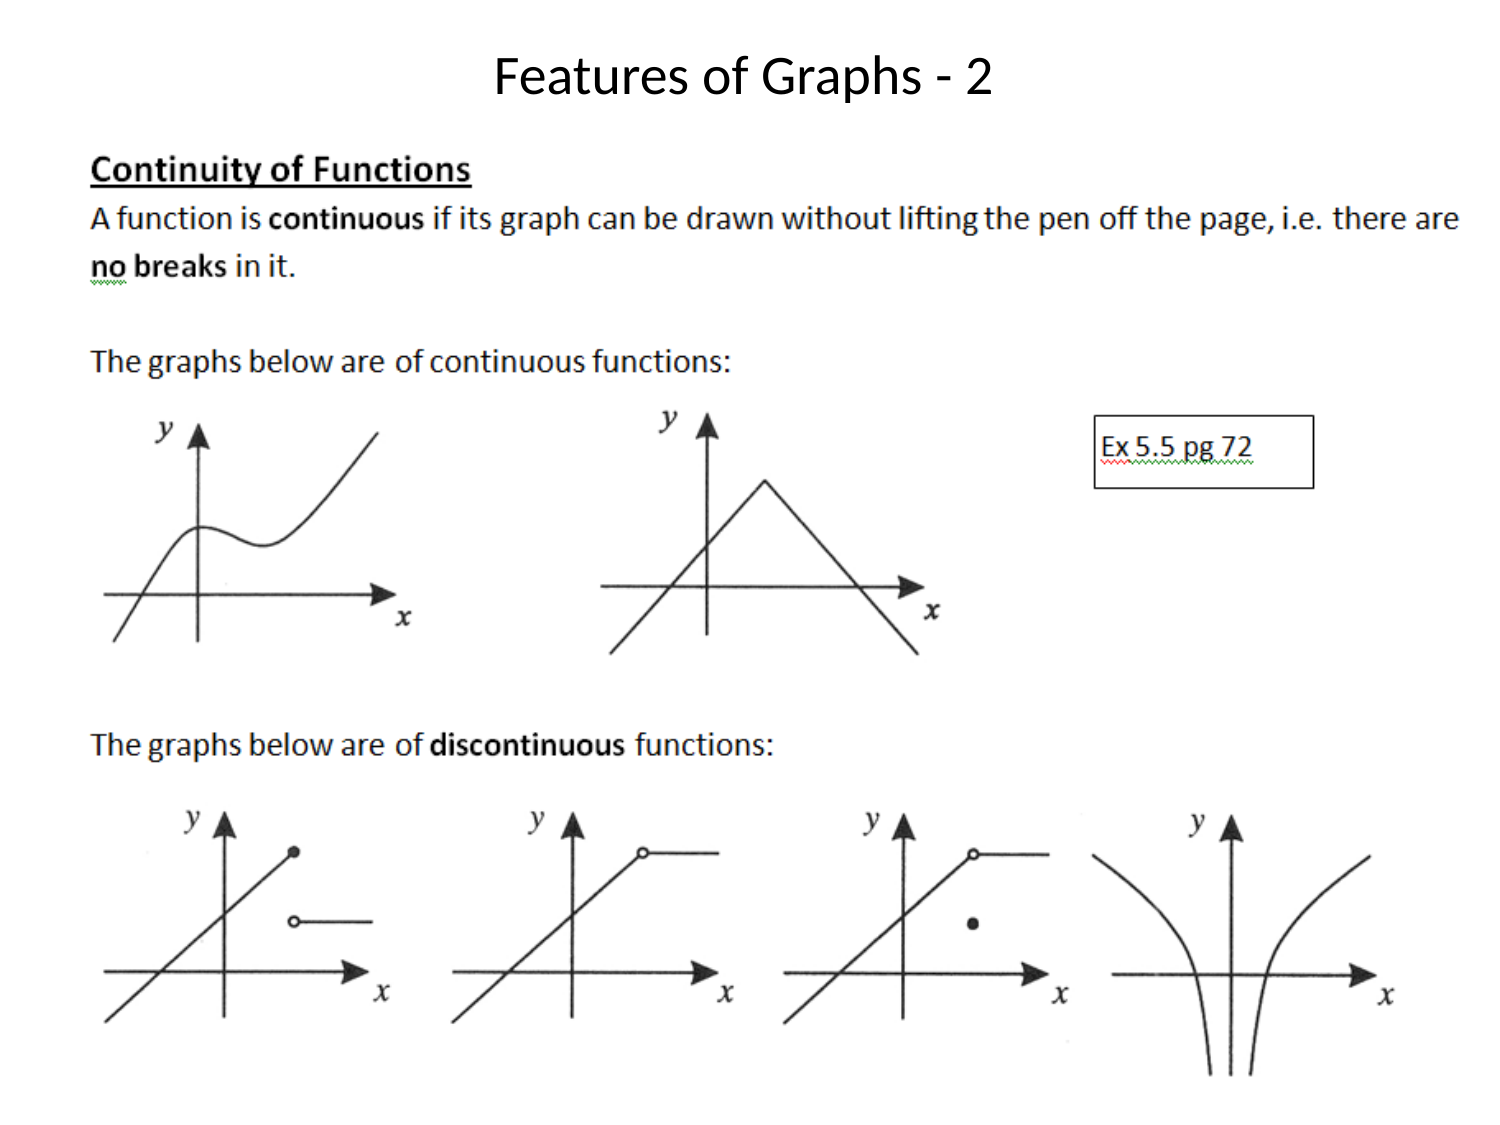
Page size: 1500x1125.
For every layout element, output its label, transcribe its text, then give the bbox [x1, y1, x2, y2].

picture [76, 136, 1470, 1083]
title Features of Graphs - 2 [64, 30, 1424, 114]
